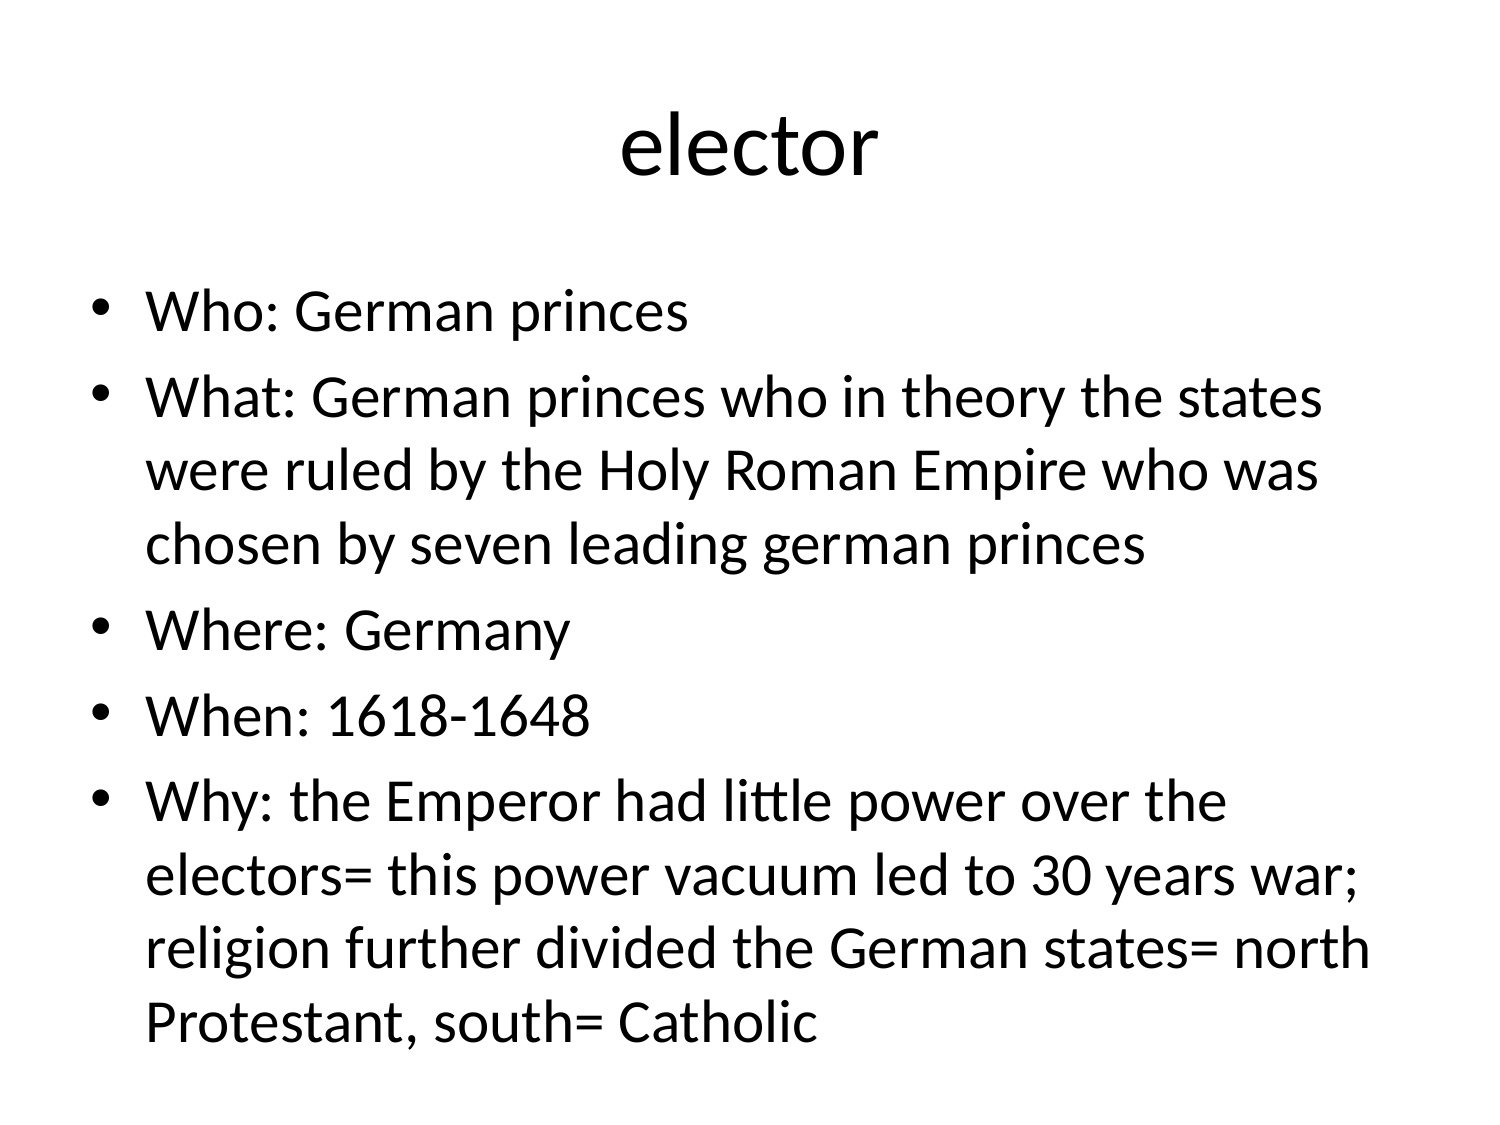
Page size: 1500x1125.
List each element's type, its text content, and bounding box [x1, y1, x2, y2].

title elector [75, 45, 1425, 233]
list Who: German princes What: German princes who in theory the states were ruled by the Holy Roman Empire who was chosen by seven leading german princes Where: Germany When: 1618-1648 Why: the Emperor had little power over the electors= this power vacuum led to 30 years war; religion further divided the German states= north Protestant, south= Catholic [75, 262, 1438, 1075]
